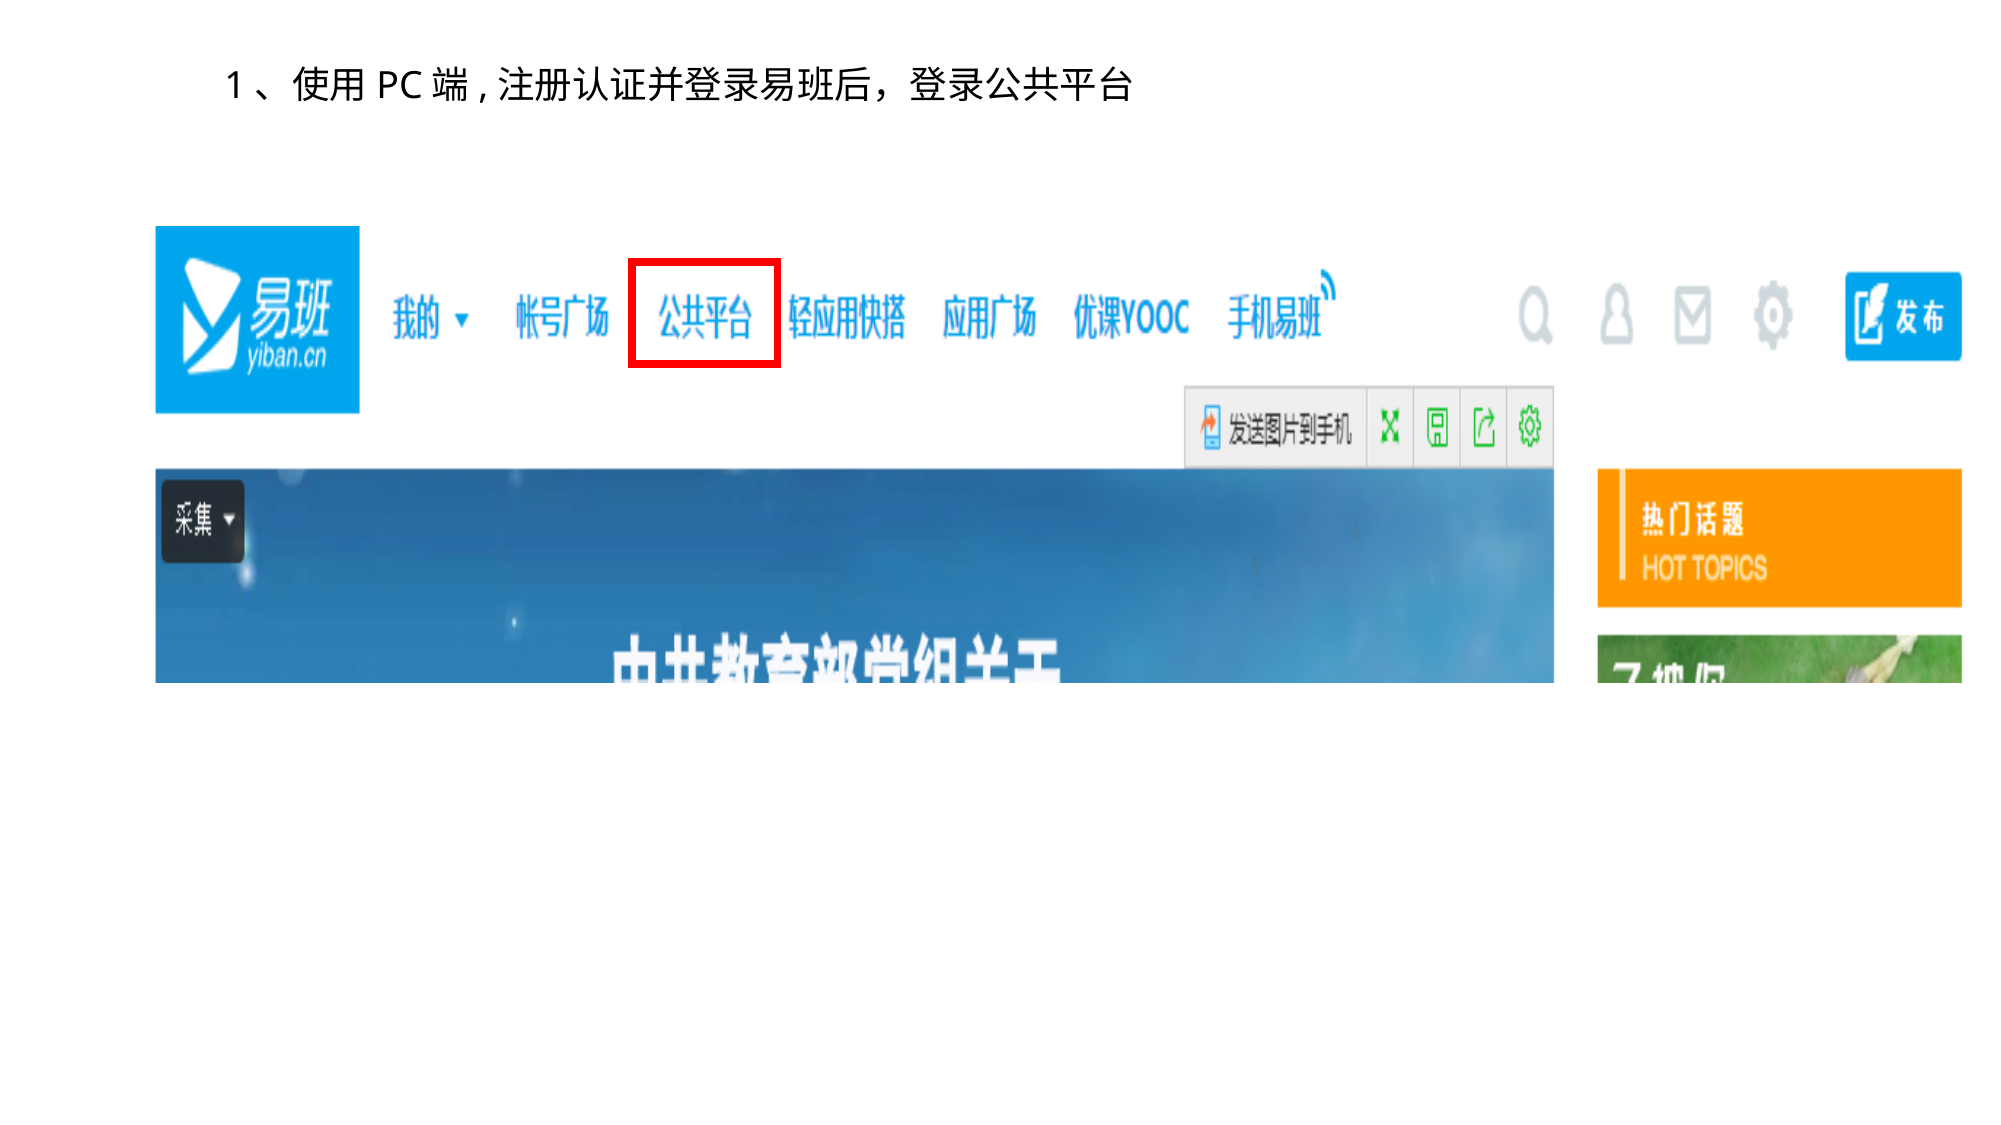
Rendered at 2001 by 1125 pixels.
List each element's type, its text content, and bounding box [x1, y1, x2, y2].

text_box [0, 226, 2000, 683]
text_box 1、使用PC端,注册认证并登录易班后，登录公共平台 [209, 53, 1156, 114]
